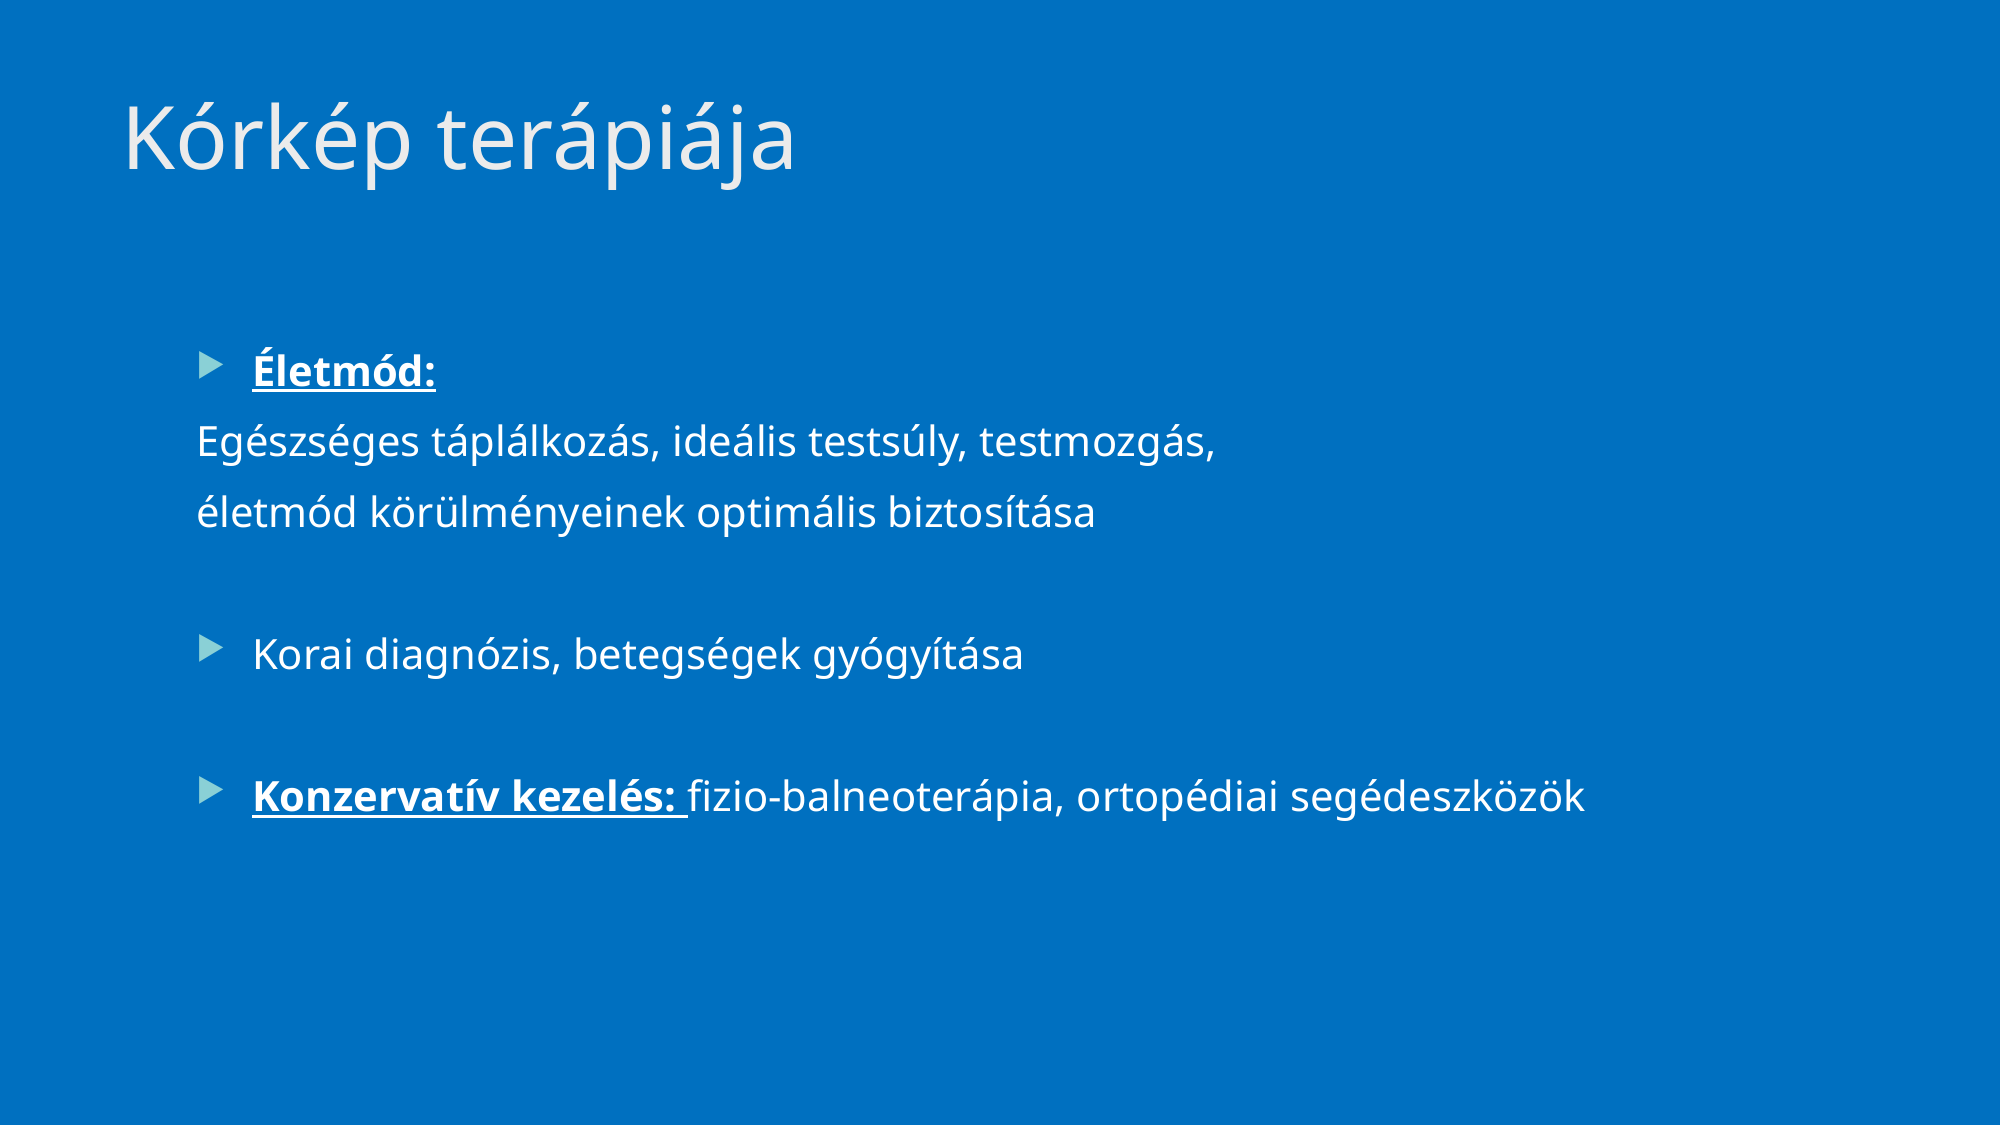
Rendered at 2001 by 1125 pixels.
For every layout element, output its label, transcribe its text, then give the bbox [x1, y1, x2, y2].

list Életmód: Egészséges táplálkozás, ideális testsúly, testmozgás, életmód körülményeinek optimális biztosítása Korai diagnózis, betegségek gyógyítása Konzervatív kezelés: fizio-balneoterápia, ortopédiai segédeszközök [181, 336, 1649, 1025]
title Kórkép terápiája [106, 74, 1649, 304]
